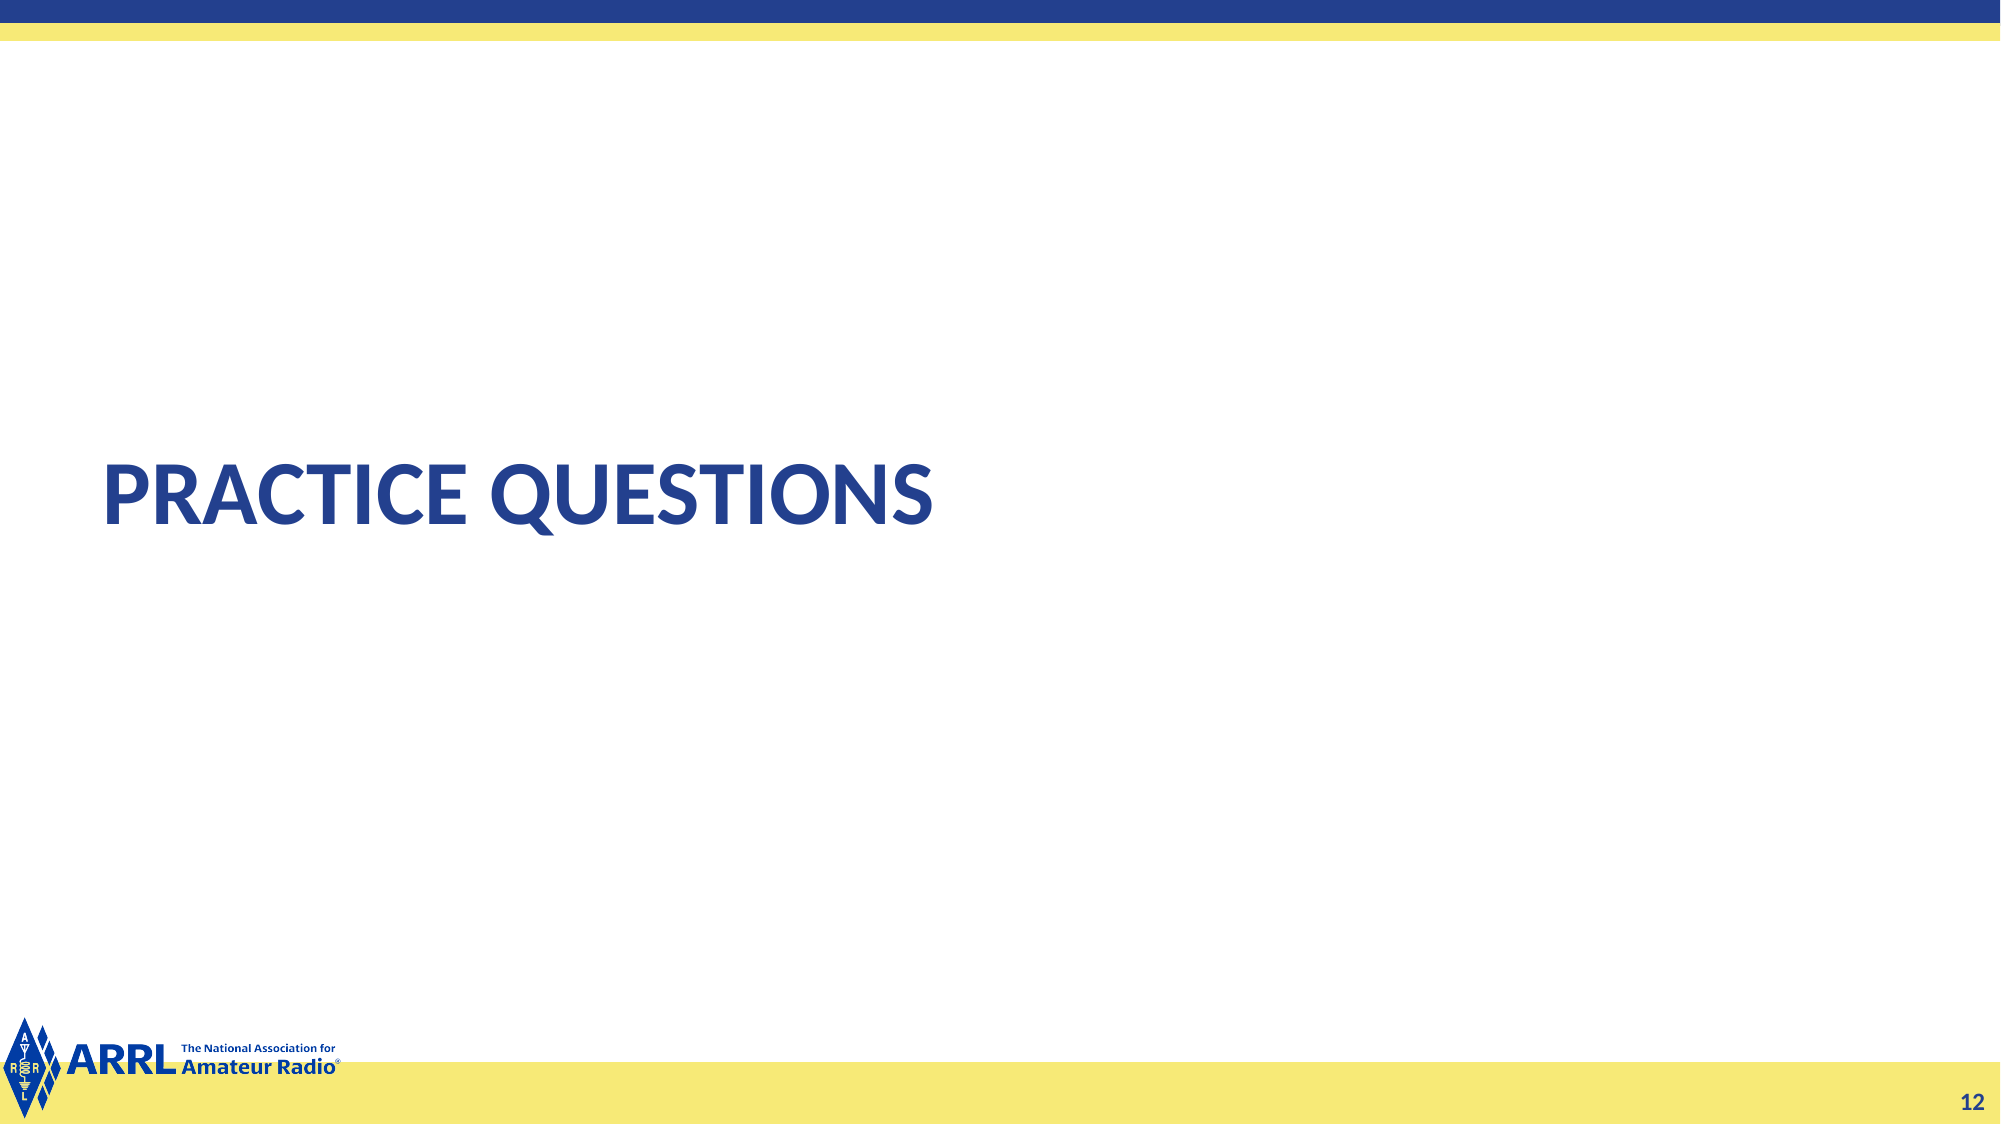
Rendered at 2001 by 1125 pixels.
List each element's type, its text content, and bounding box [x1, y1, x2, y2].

title PRACTICE QUESTIONS [87, 437, 1888, 625]
picture [1, 1015, 342, 1121]
